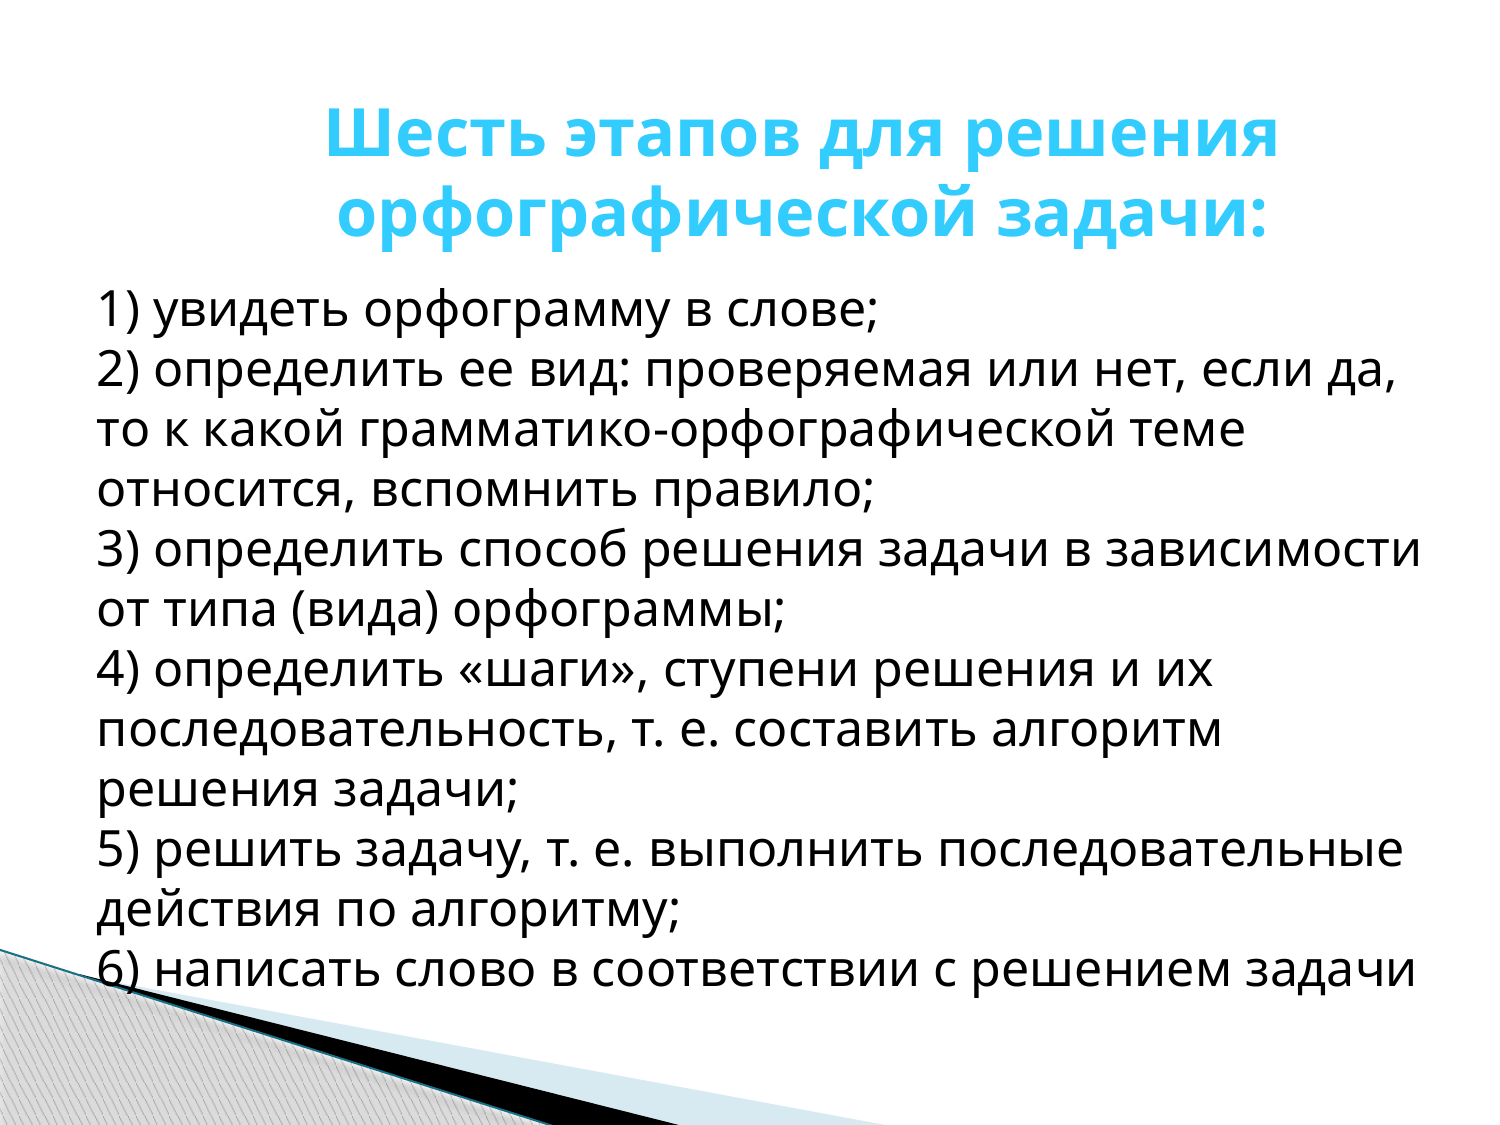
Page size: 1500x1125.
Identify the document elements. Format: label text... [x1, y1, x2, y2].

text_box 1) увидеть орфограмму в слове; 2) определить ее вид: проверяемая или нет, если да, то к какой грамматико-орфографической теме относится, вспомнить правило; 3) определить способ решения задачи в зависимости от типа (вида) орфограммы; 4) определить «шаги», ступени решения и их последовательность, т. е. составить алгоритм решения задачи; 5) решить задачу, т. е. выполнить последовательные действия по алгоритму; 6) написать слово в соответствии с решением задачи [82, 269, 1454, 1005]
text_box Шесть этапов для решения орфографической задачи: [222, 81, 1383, 269]
